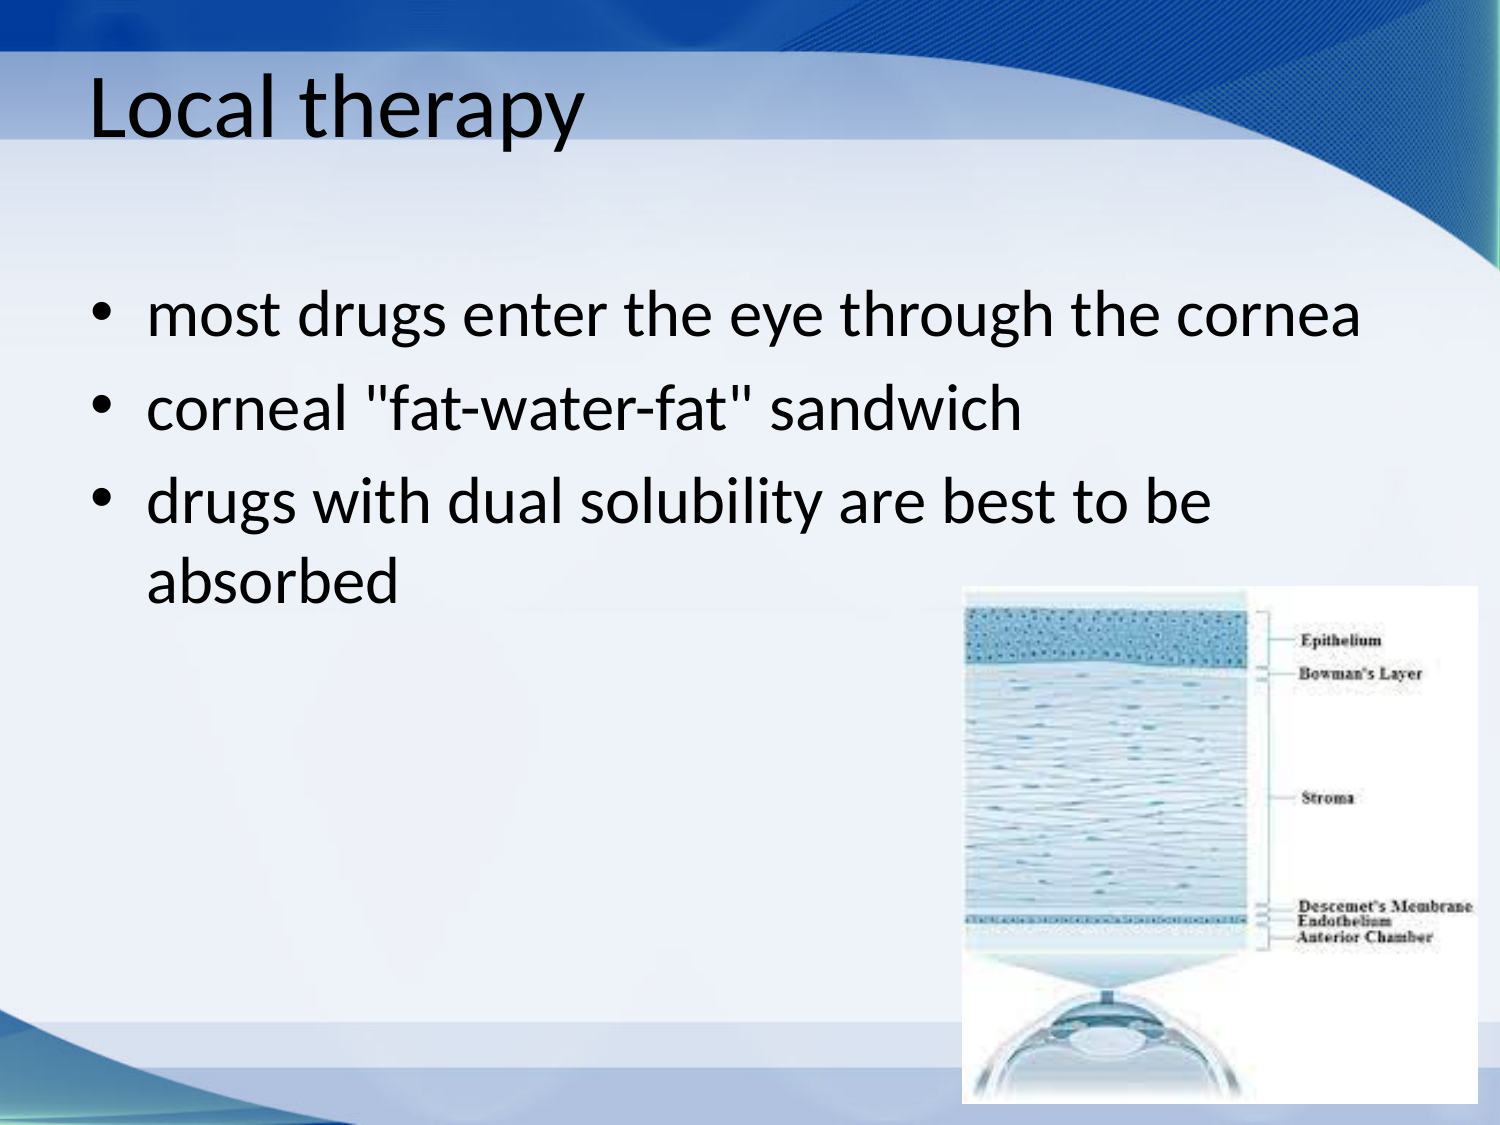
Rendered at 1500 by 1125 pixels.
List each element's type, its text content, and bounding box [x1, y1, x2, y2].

picture [0, 0, 1500, 1125]
title Local therapy [73, 7, 1424, 195]
list most drugs enter the eye through the cornea corneal "fat-water-fat" sandwich drugs with dual solubility are best to be absorbed [75, 262, 1425, 1005]
